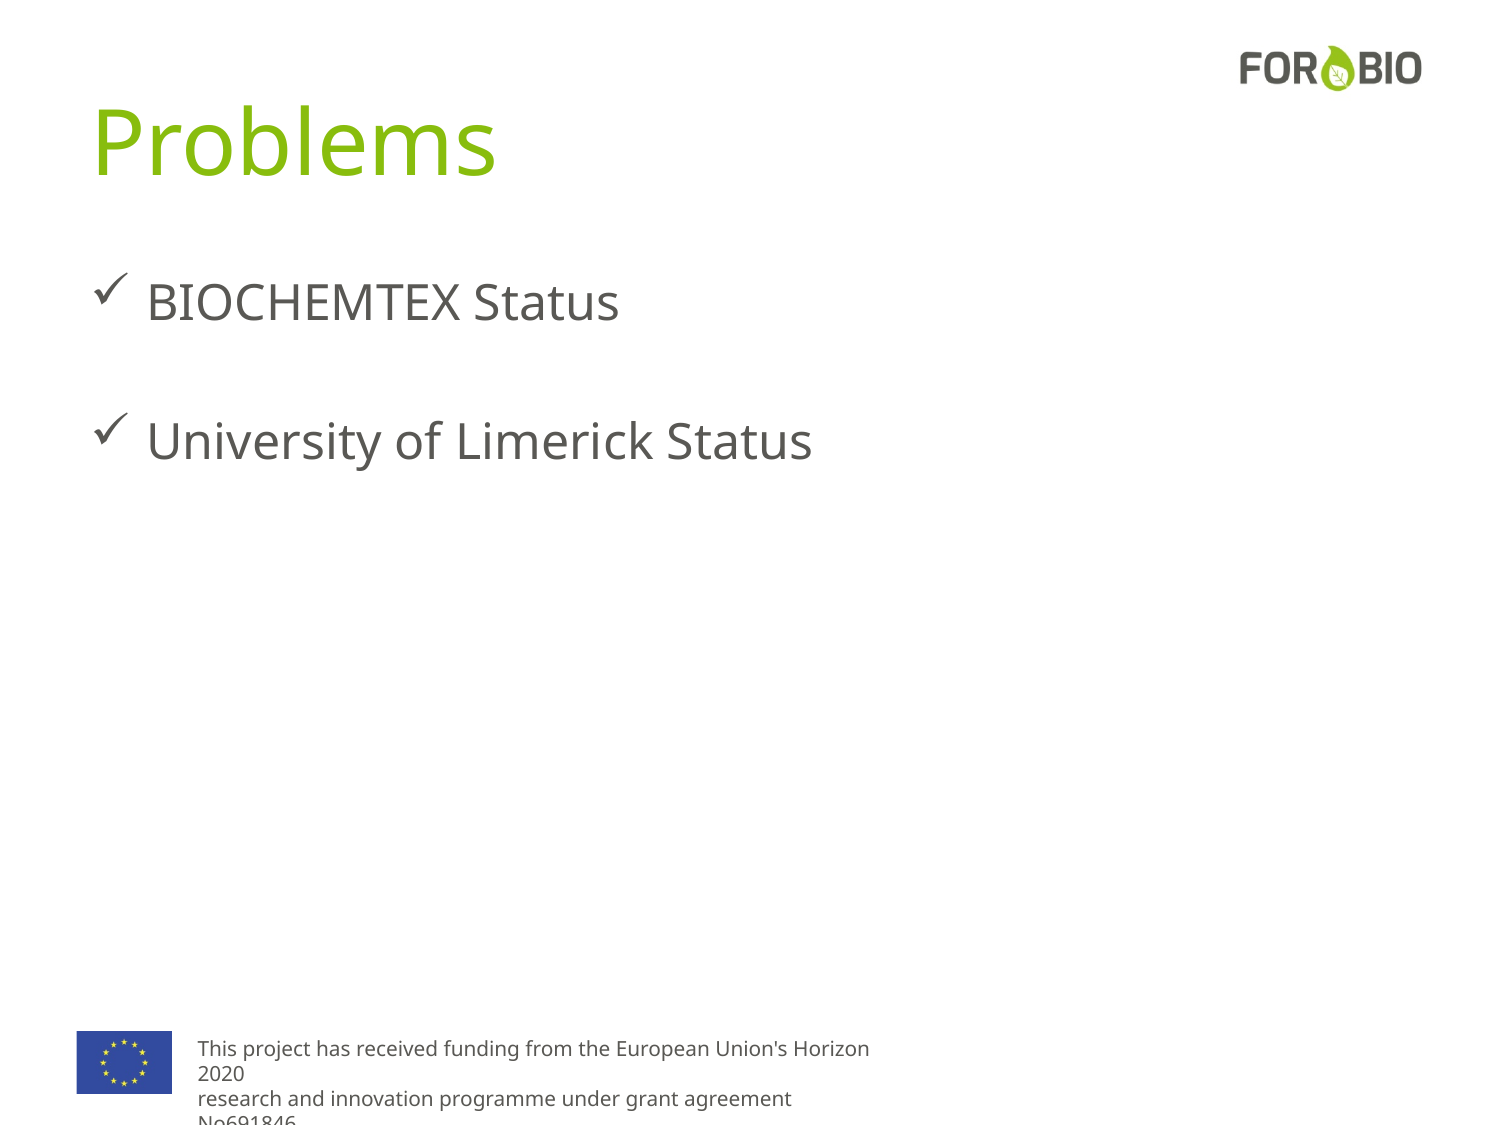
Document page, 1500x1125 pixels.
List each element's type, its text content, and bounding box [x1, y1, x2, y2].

picture [1187, 23, 1473, 114]
picture [76, 1031, 172, 1094]
title Problems [75, 45, 1425, 233]
list BIOCHEMTEX Status University of Limerick Status [75, 262, 1425, 1005]
